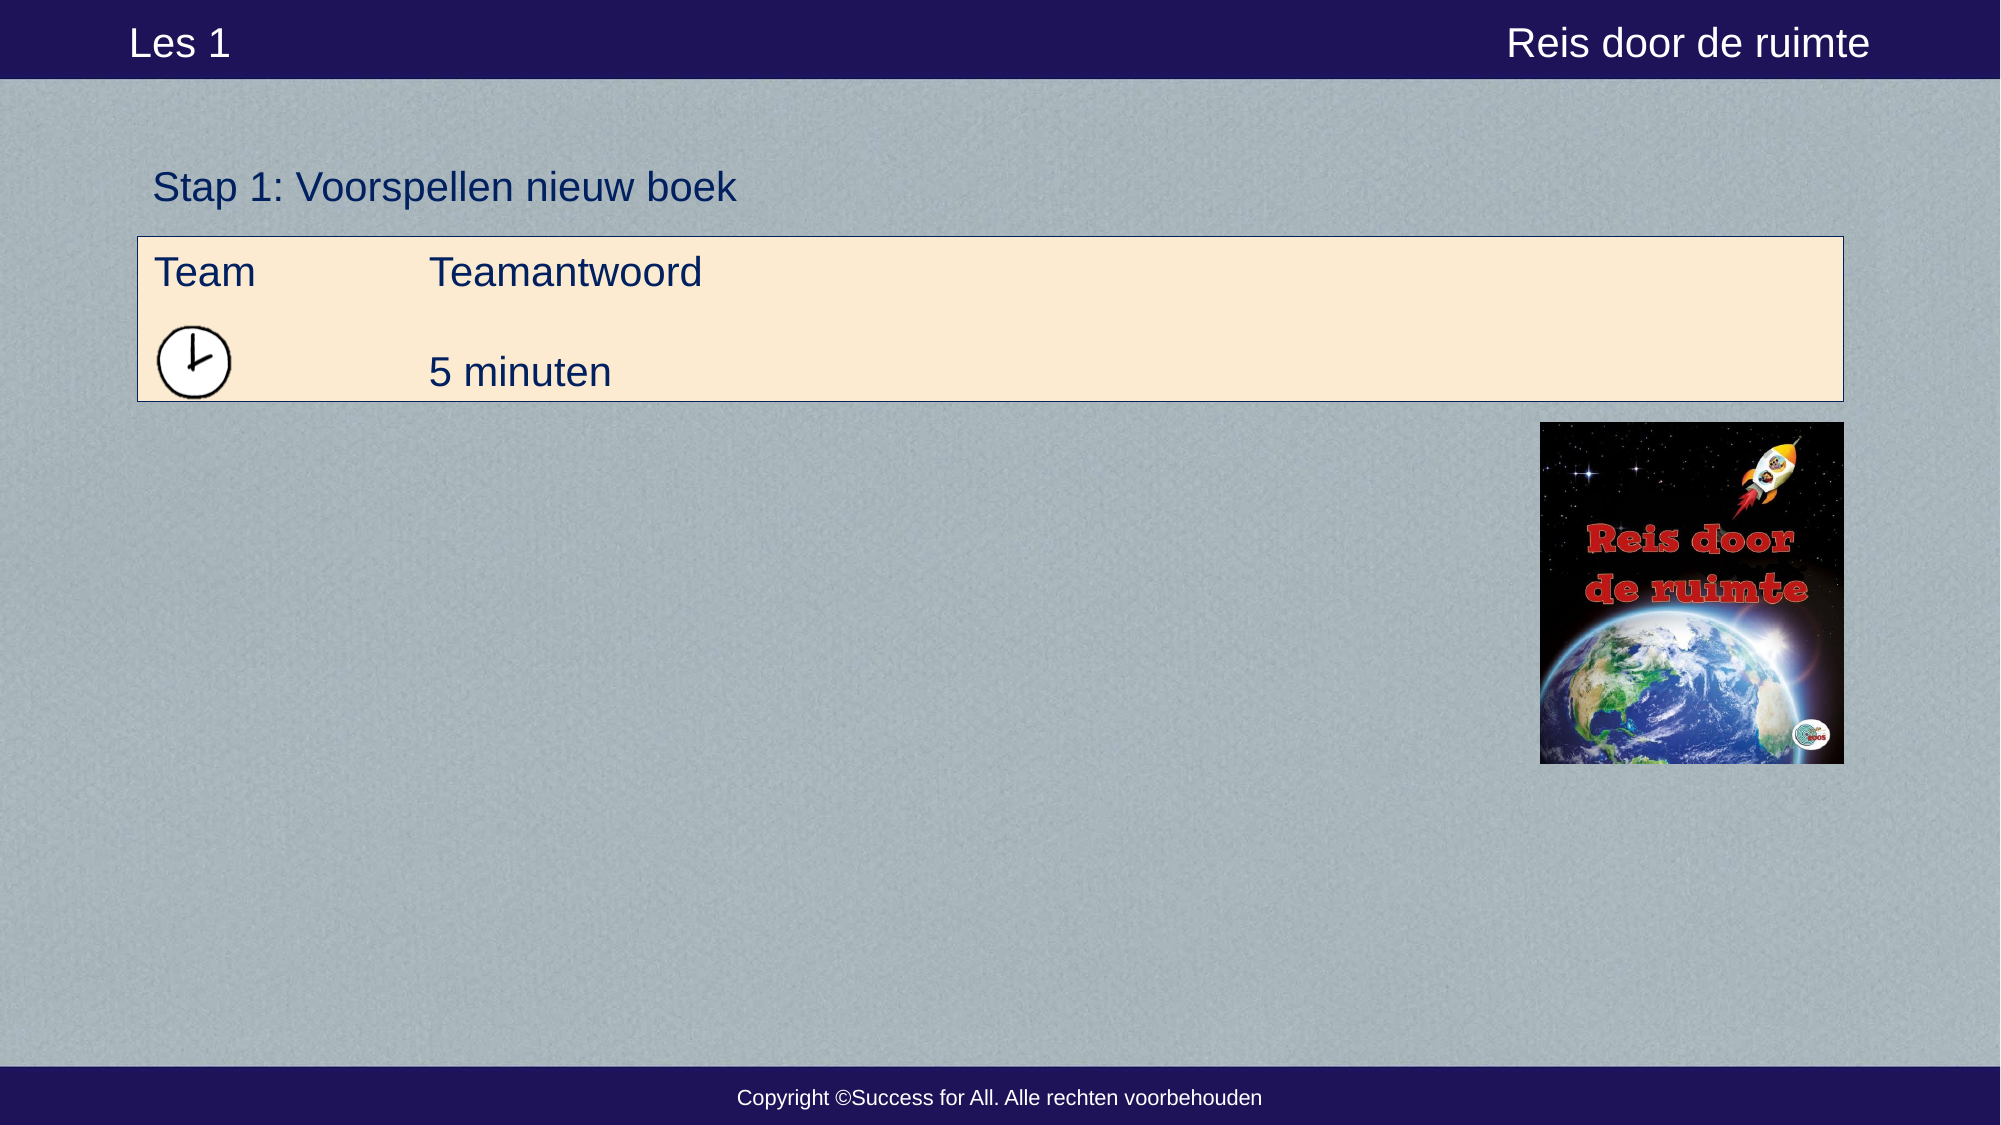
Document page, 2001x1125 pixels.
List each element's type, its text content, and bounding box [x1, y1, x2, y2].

picture [0, 0, 2001, 1125]
text_box Reis door de ruimte [999, 8, 1886, 73]
text_box Stap 1: Voorspellen nieuw boek [137, 152, 1659, 218]
text_box Copyright ©Success for All. Alle rechten voorbehouden [0, 1076, 2000, 1125]
text_box Team Teamantwoord 5 minuten [137, 236, 1844, 402]
text_box Les 1 [114, 8, 354, 73]
